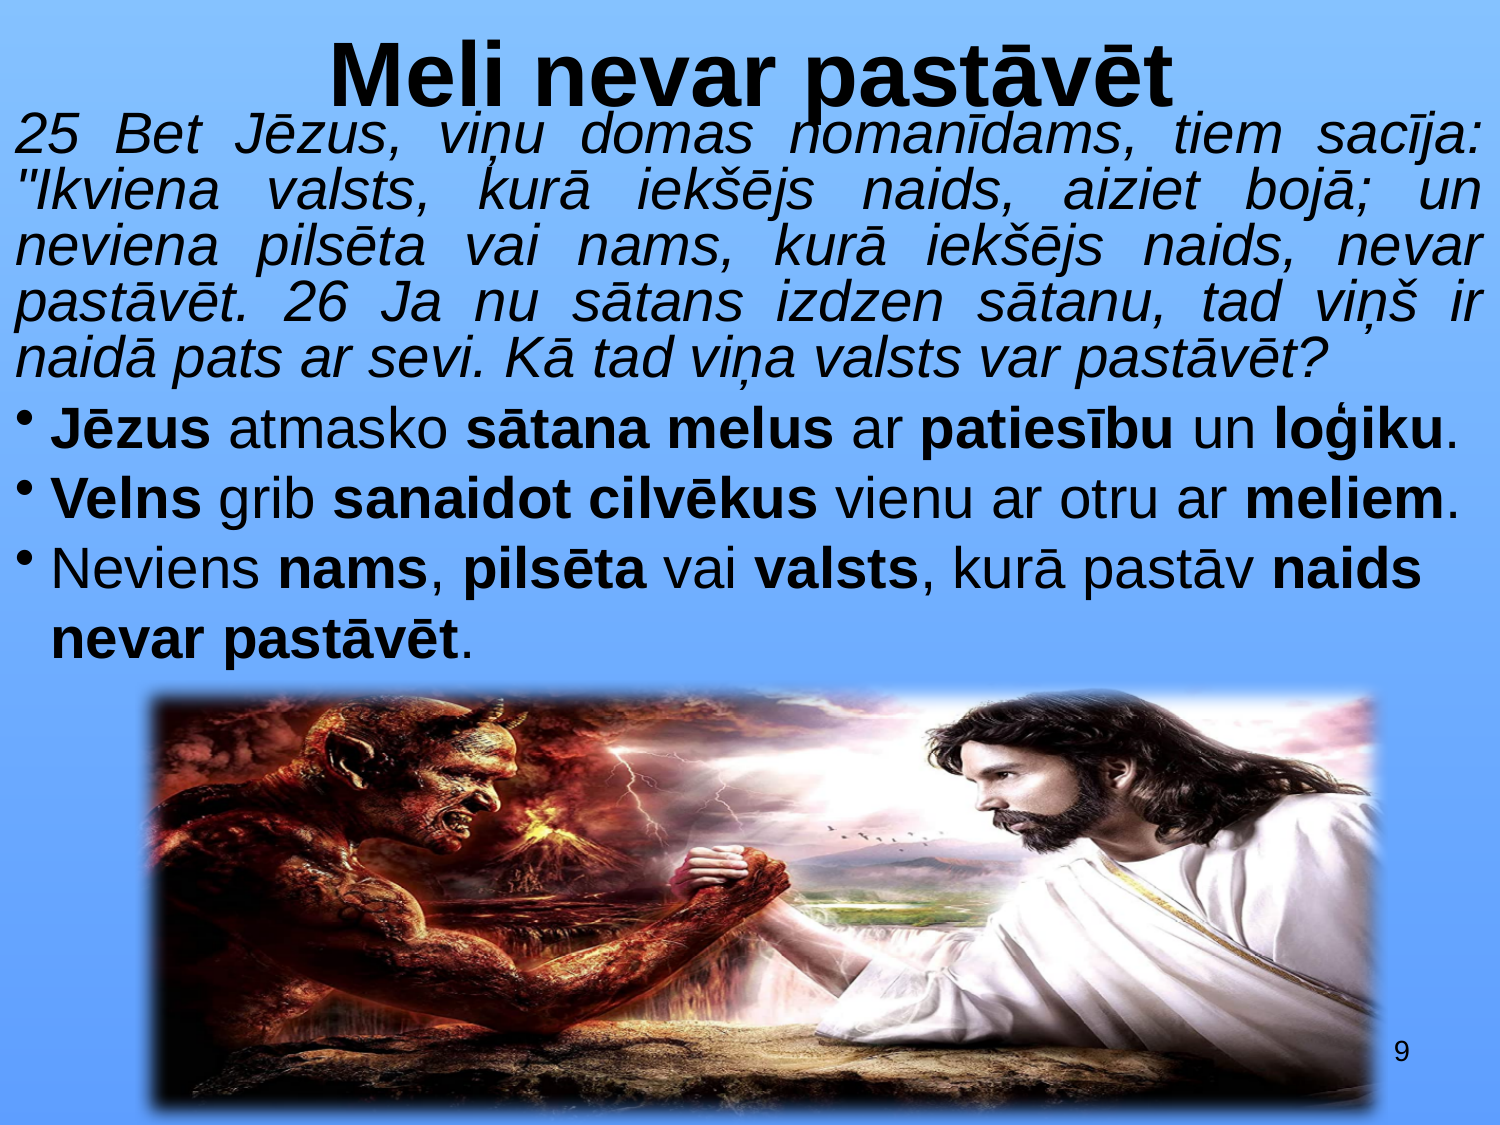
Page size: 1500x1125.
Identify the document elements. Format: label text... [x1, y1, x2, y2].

title Meli nevar pastāvēt [76, 0, 1428, 140]
picture [135, 680, 1389, 1125]
text_box Jēzus atmasko sātana melus ar patiesību un loģiku. Velns grib sanaidot cilvēkus vienu ar otru ar meliem. Neviens nams, pilsēta vai valsts, kurā pastāv naids nevar pastāvēt. [0, 382, 1500, 678]
list 25 Bet Jēzus, viņu domas nomanīdams, tiem sacīja: "Ikviena valsts, kurā iekšējs naids, aiziet bojā; un neviena pilsēta vai nams, kurā iekšējs naids, nevar pastāvēt. 26 Ja nu sātans izdzen sātanu, tad viņš ir naidā pats ar sevi. Kā tad viņa valsts var pastāvēt? [0, 101, 1500, 280]
slide_number 9 [1393, 1024, 1426, 1103]
